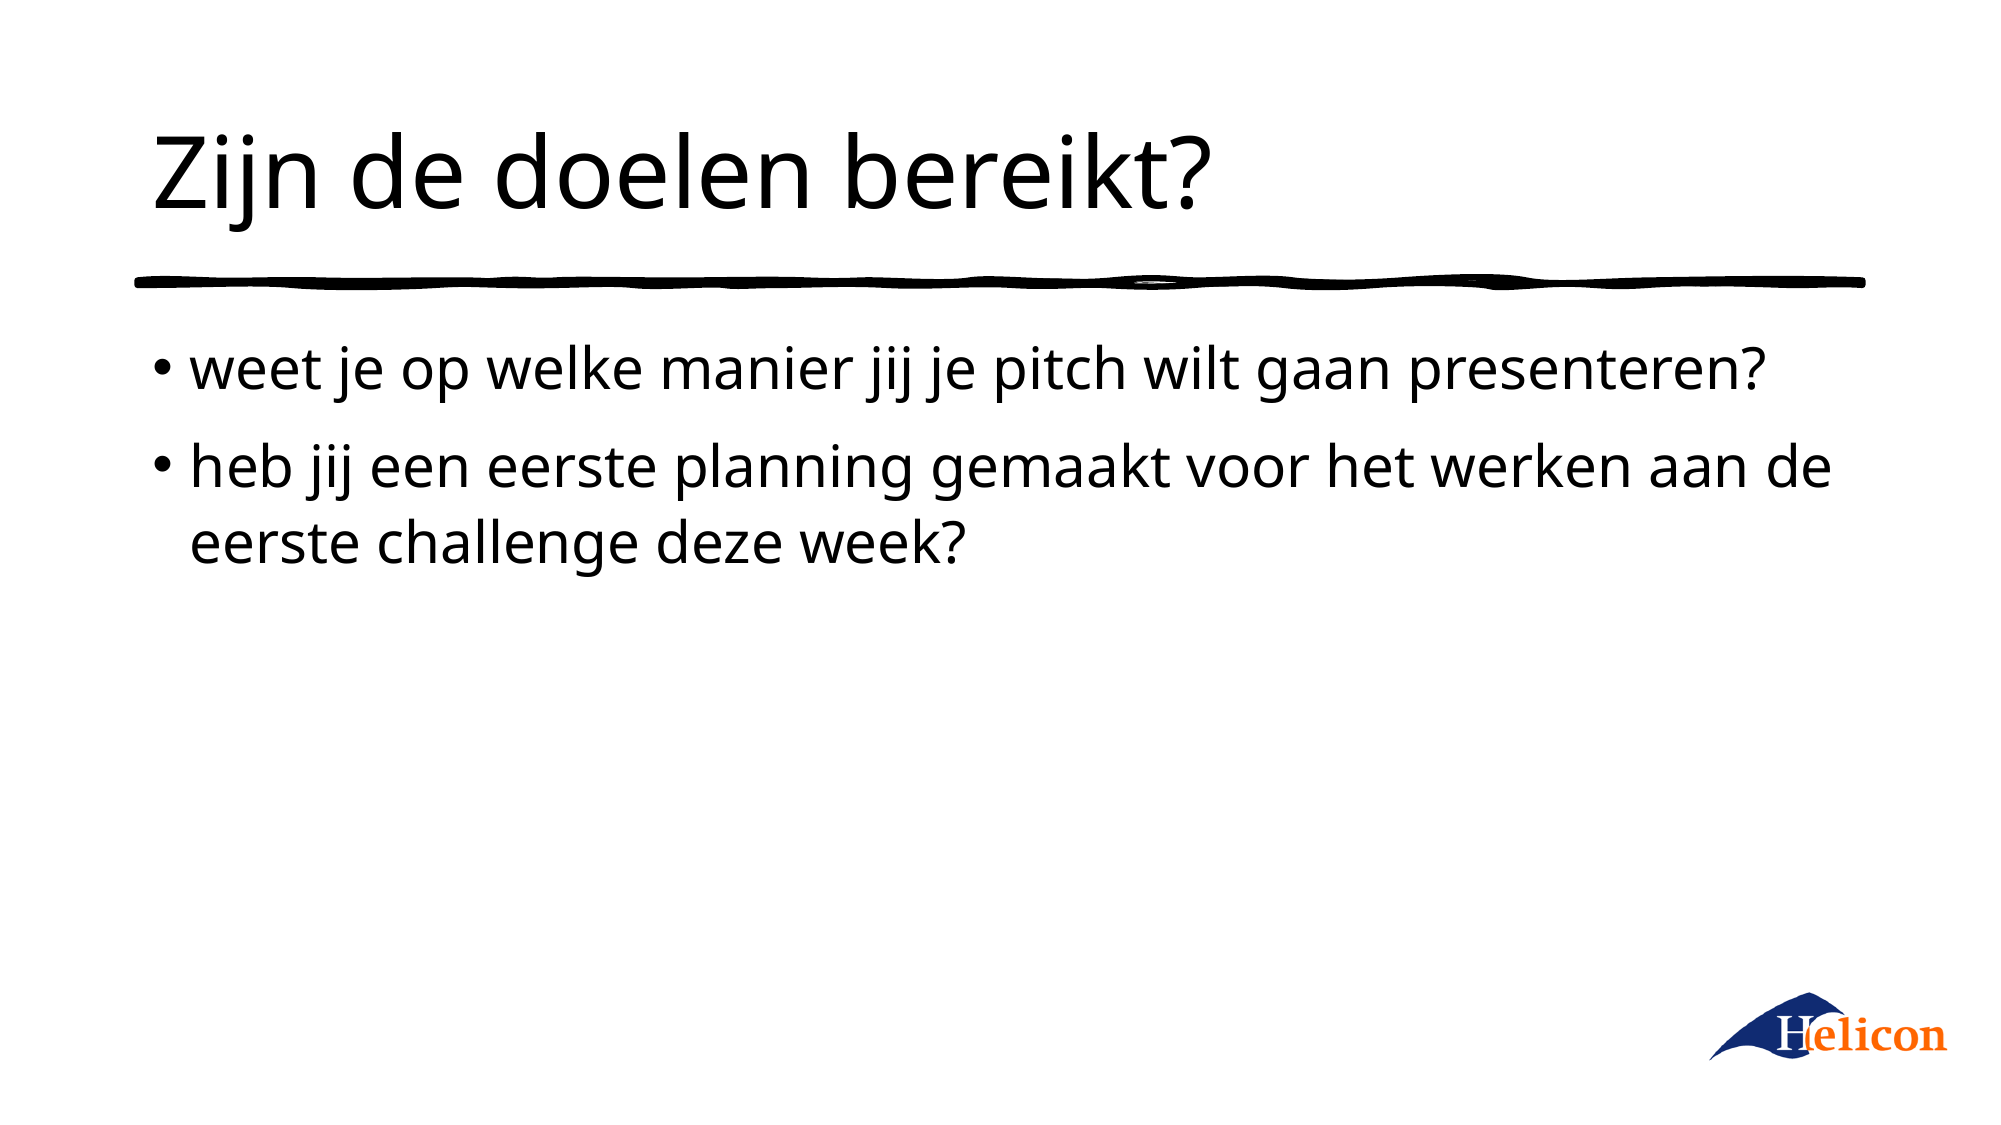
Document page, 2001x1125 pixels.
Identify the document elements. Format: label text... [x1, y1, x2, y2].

title Zijn de doelen bereikt? [137, 59, 1863, 278]
picture [1671, 952, 2000, 1125]
list weet je op welke manier jij je pitch wilt gaan presenteren? heb jij een eerste planning gemaakt voor het werken aan de eerste challenge deze week? [137, 316, 1863, 1014]
